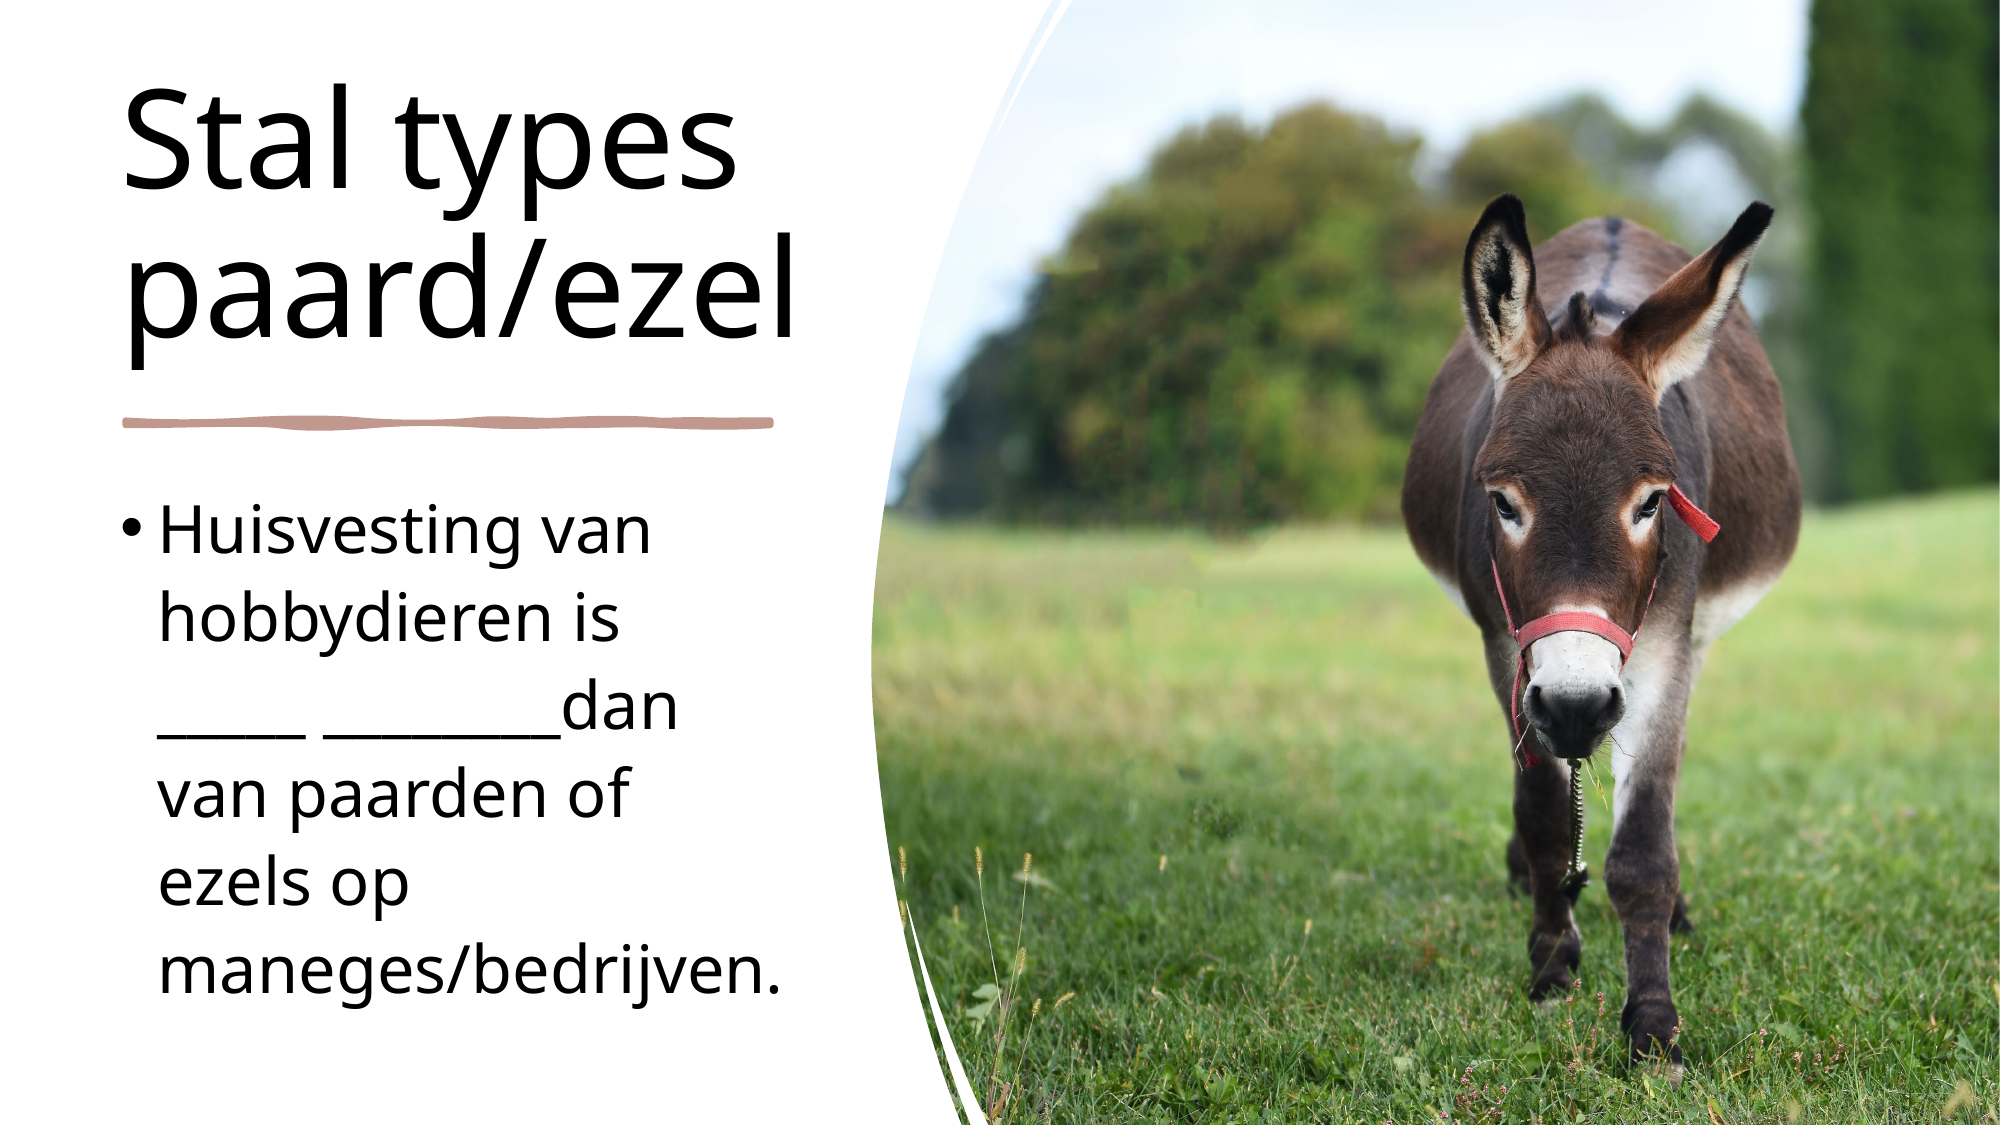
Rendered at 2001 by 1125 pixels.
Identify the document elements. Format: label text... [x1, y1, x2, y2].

text_box [0, 0, 871, 1125]
title Stal types paard/ezel [105, 53, 822, 375]
picture [871, 0, 2000, 1125]
list Huisvesting van hobbydieren is _____ ________dan van paarden of ezels op maneges/bedrijven. [105, 471, 802, 1016]
text_box [124, 417, 772, 429]
